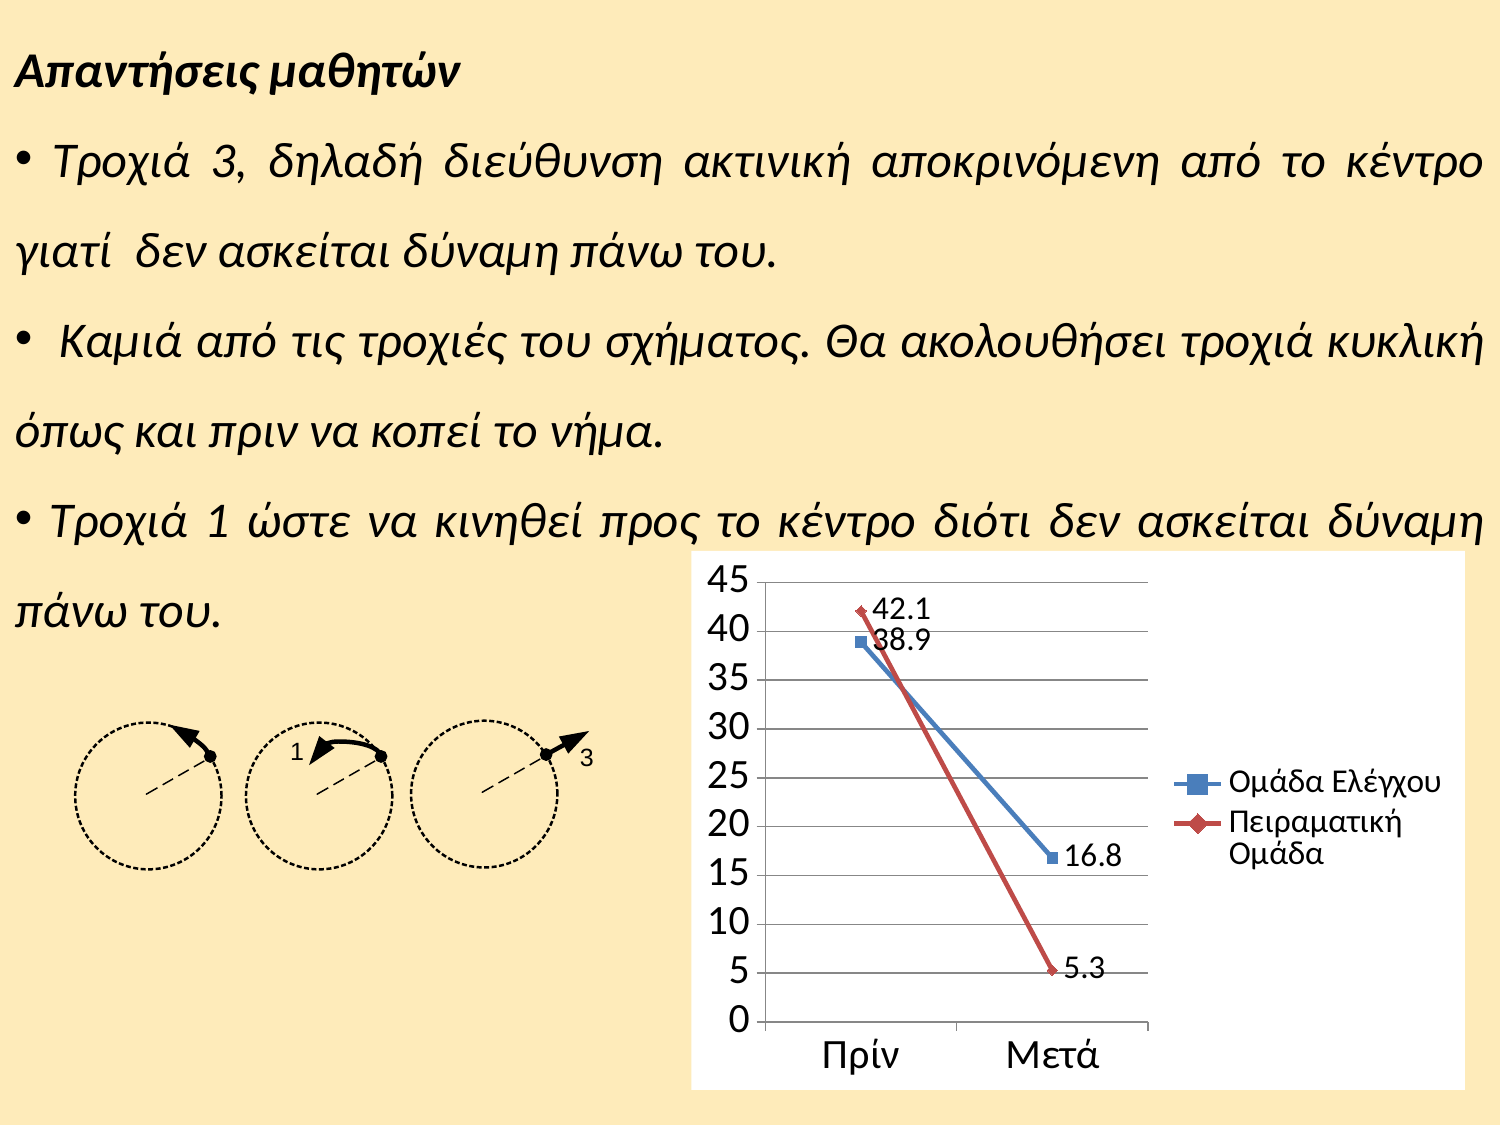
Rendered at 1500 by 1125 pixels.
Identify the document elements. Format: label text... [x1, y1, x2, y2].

text_box Απαντήσεις μαθητών Τροχιά 3, δηλαδή διεύθυνση ακτινική αποκρινόμενη από το κέντρο γιατί δεν ασκείται δύναμη πάνω του. Καμιά από τις τροχιές του σχήματος. Θα ακολουθήσει τροχιά κυκλική όπως και πριν να κοπεί το νήμα. Τροχιά 1 ώστε να κινηθεί προς το κέντρο διότι δεν ασκείται δύναμη πάνω του. [0, 0, 1500, 645]
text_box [70, 691, 623, 875]
chart [691, 550, 1466, 1091]
